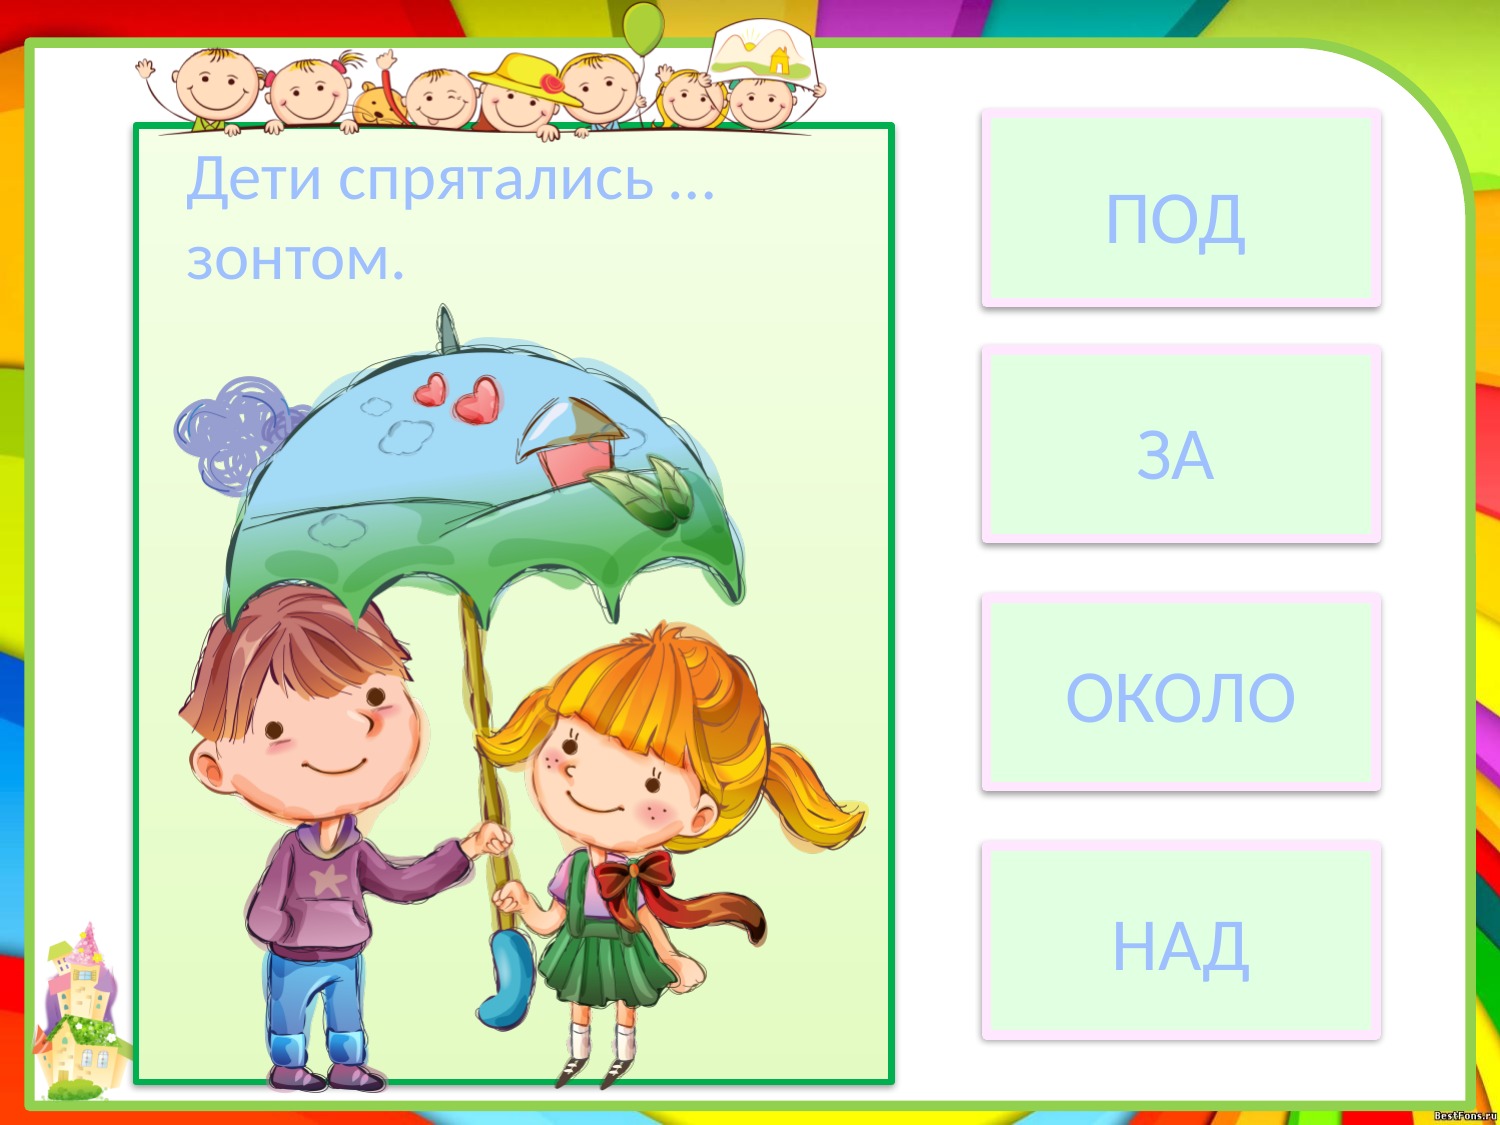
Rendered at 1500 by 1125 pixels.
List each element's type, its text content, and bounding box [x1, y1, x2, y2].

text_box [774, 125, 892, 1083]
picture [170, 296, 869, 1095]
text_box [135, 159, 171, 1083]
text_box [925, 88, 1437, 328]
text_box [925, 111, 1449, 1084]
text_box Дети спрятались … зонтом. [171, 160, 774, 295]
picture [29, 916, 138, 1106]
picture [0, 0, 1500, 1125]
